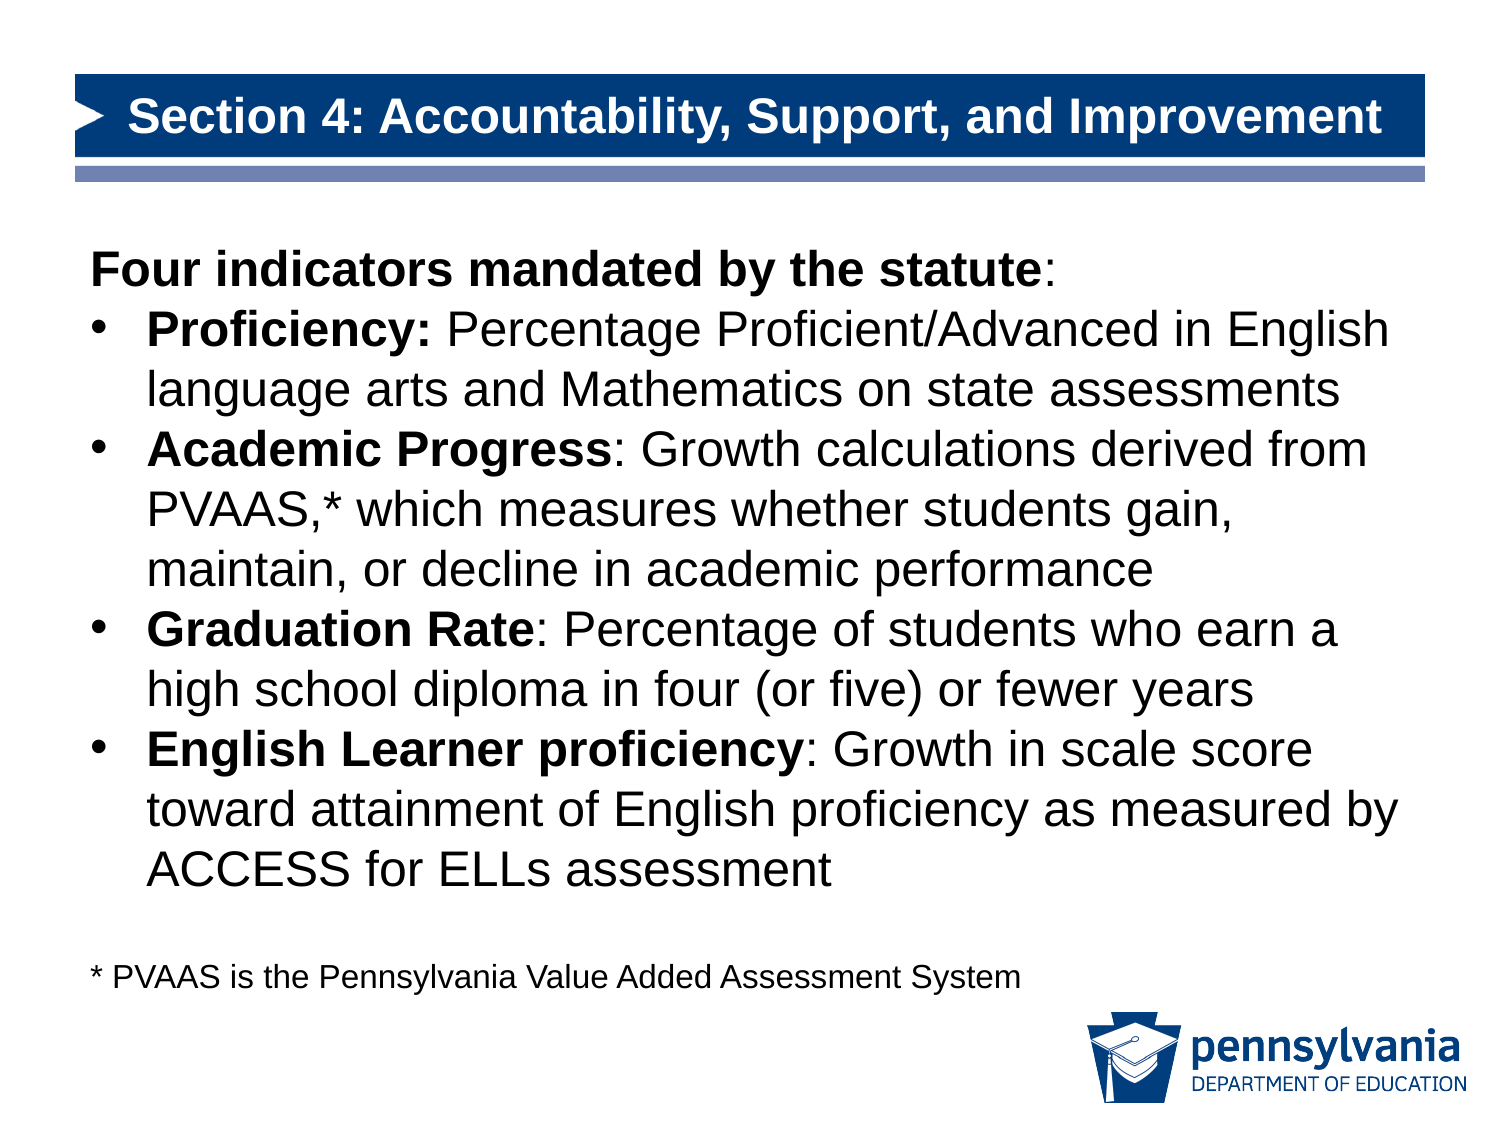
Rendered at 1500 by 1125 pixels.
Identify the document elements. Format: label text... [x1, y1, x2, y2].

list Four indicators mandated by the statute: Proficiency: Percentage Proficient/Advanced in English language arts and Mathematics on state assessments Academic Progress: Growth calculations derived from PVAAS,* which measures whether students gain, maintain, or decline in academic performance Graduation Rate: Percentage of students who earn a high school diploma in four (or five) or fewer years English Learner proficiency: Growth in scale score toward attainment of English proficiency as measured by ACCESS for ELLs assessment * PVAAS is the Pennsylvania Value Added Assessment System [75, 228, 1425, 979]
picture [1087, 1012, 1466, 1103]
picture [74, 74, 1426, 182]
